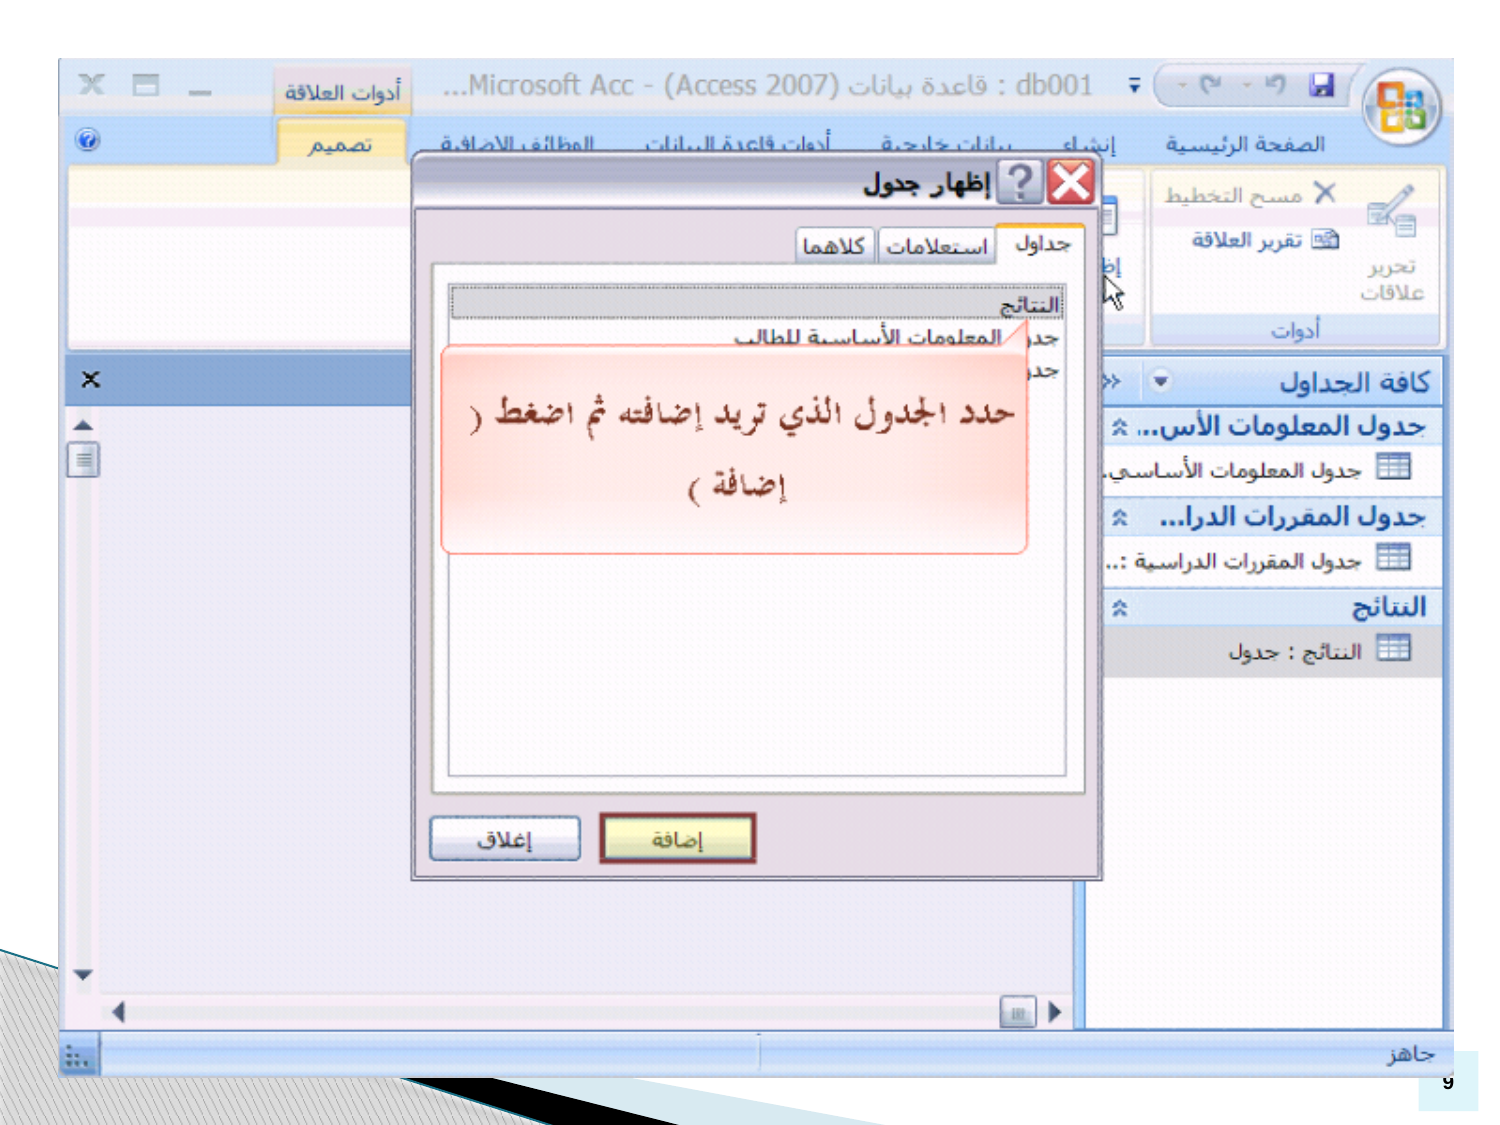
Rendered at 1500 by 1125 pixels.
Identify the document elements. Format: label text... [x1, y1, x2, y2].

slide_number 9 [1418, 1051, 1479, 1112]
picture [58, 58, 1454, 1079]
